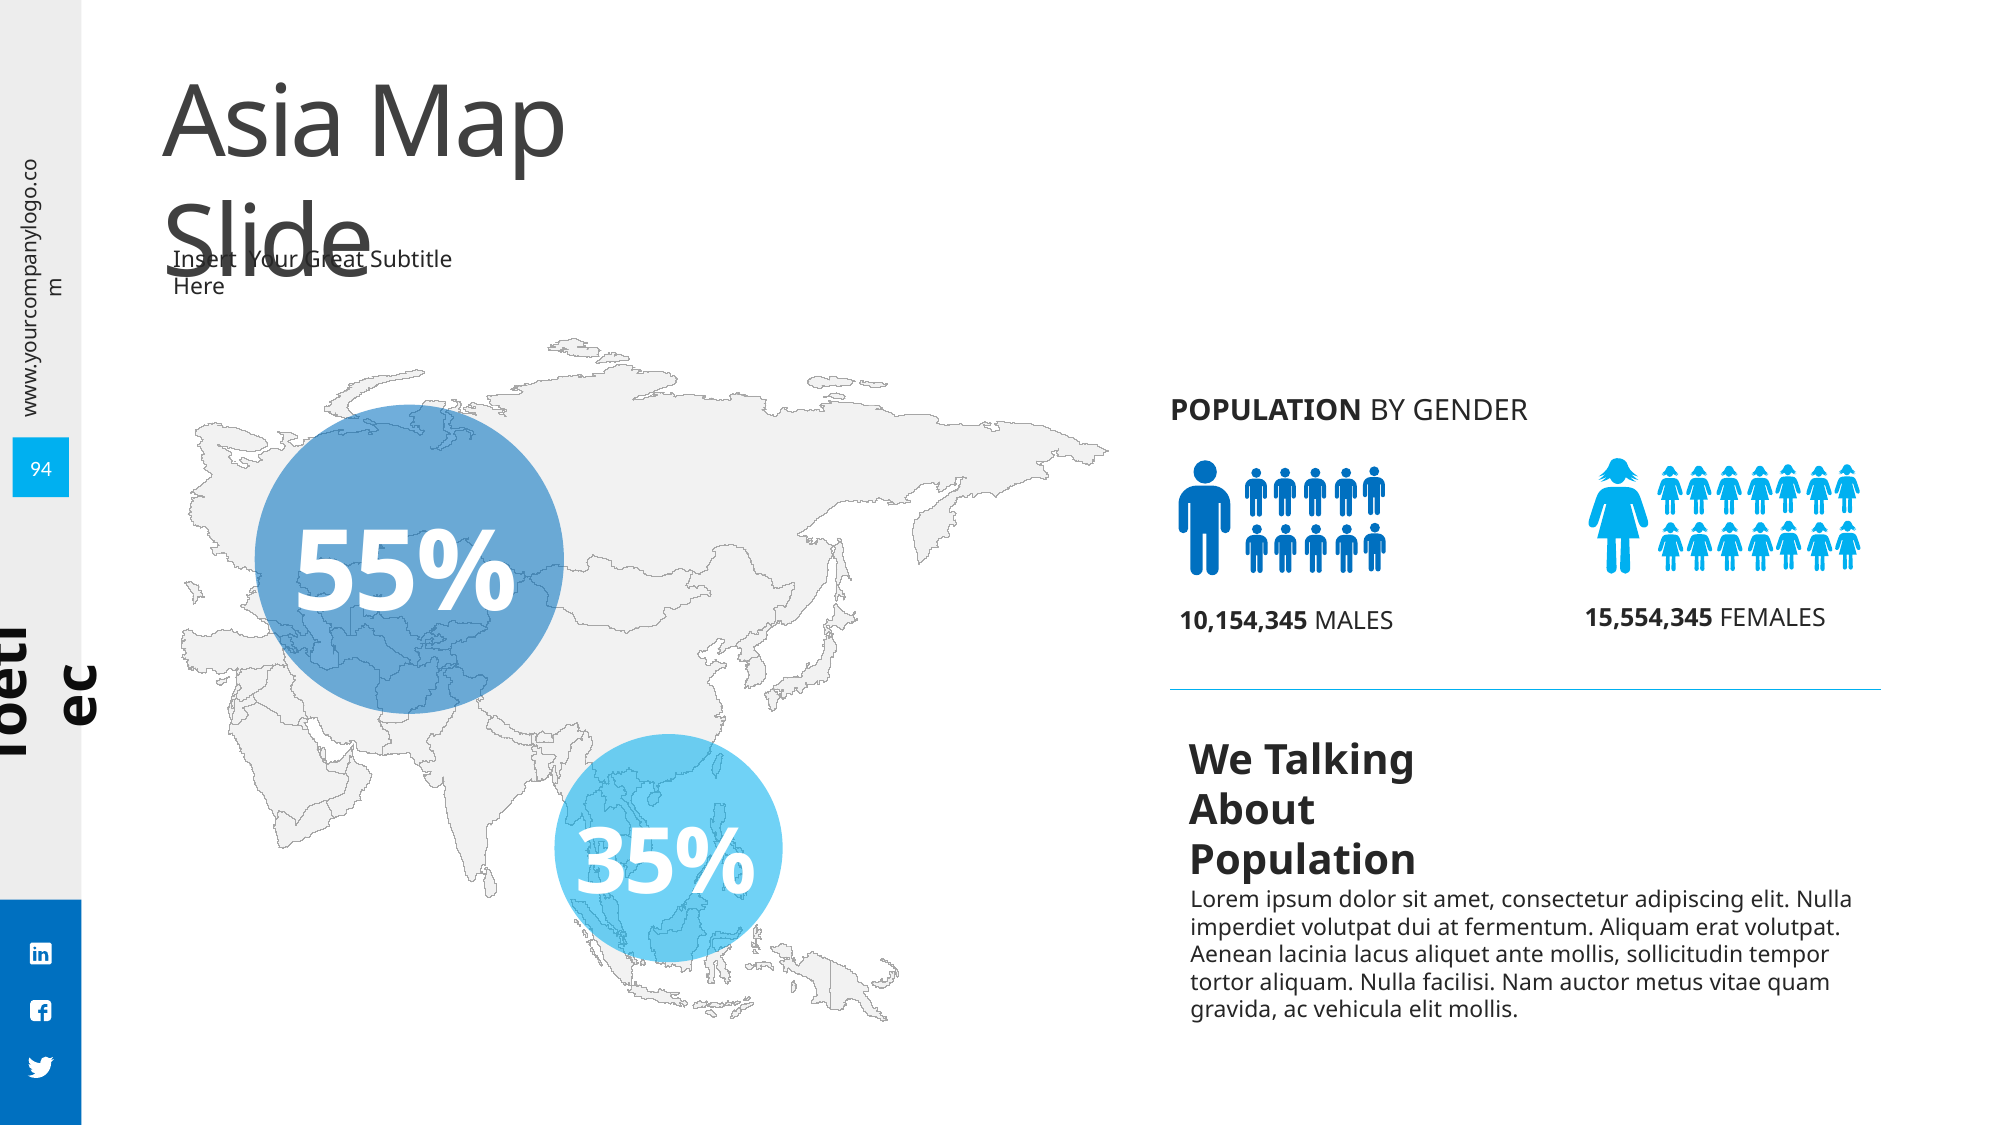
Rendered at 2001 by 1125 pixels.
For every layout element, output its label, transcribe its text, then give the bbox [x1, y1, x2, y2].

text_box 10,154,345 MALES [1164, 596, 1409, 642]
slide_number 94 [12, 437, 69, 498]
text_box Insert Your Great Subtitle Here [158, 237, 512, 307]
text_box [1588, 458, 1861, 574]
text_box 15,554,345 FEMALES [1569, 594, 1842, 640]
text_box Asia Map Slide [147, 116, 677, 236]
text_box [1178, 460, 1386, 576]
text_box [181, 338, 1109, 1021]
text_box POPULATION BY GENDER [1155, 383, 1544, 434]
text_box Lorem ipsum dolor sit amet, consectetur adipiscing elit. Nulla imperdiet volutpat dui at fermentum. Aliquam erat volutpat. Aenean lacinia lacus aliquet ante mollis, sollicitudin tempor tortor aliquam. Nulla facilisi. Nam auctor metus vitae quam gravida, ac vehicula elit mollis. [1175, 877, 1882, 1030]
text_box We Talking About Population [1174, 743, 1547, 872]
